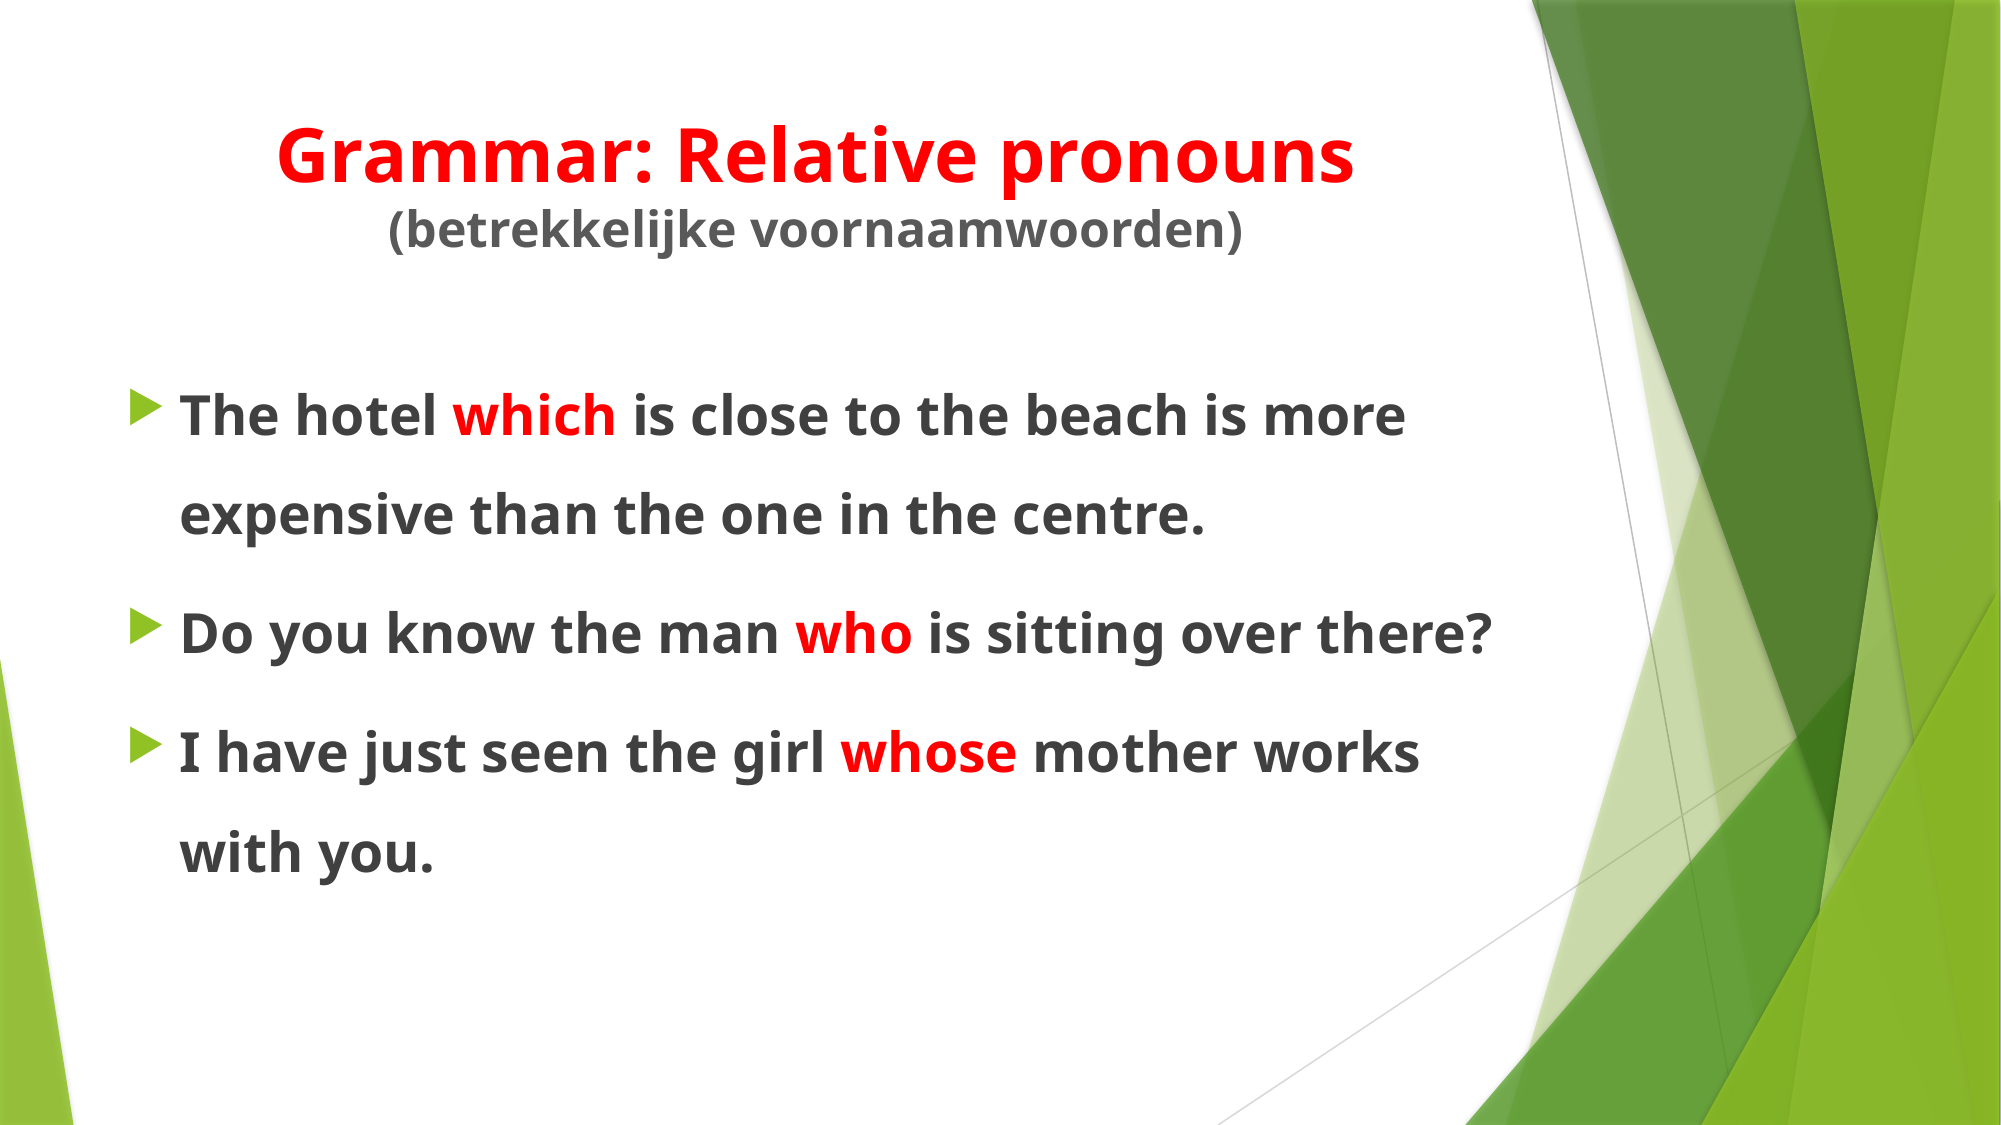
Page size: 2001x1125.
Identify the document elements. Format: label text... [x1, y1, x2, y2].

title Grammar: Relative pronouns (betrekkelijke voornaamwoorden) [111, 99, 1522, 317]
list The hotel which is close to the beach is more expensive than the one in the centre. Do you know the man who is sitting over there? I have just seen the girl whose mother works with you. [111, 339, 1522, 992]
